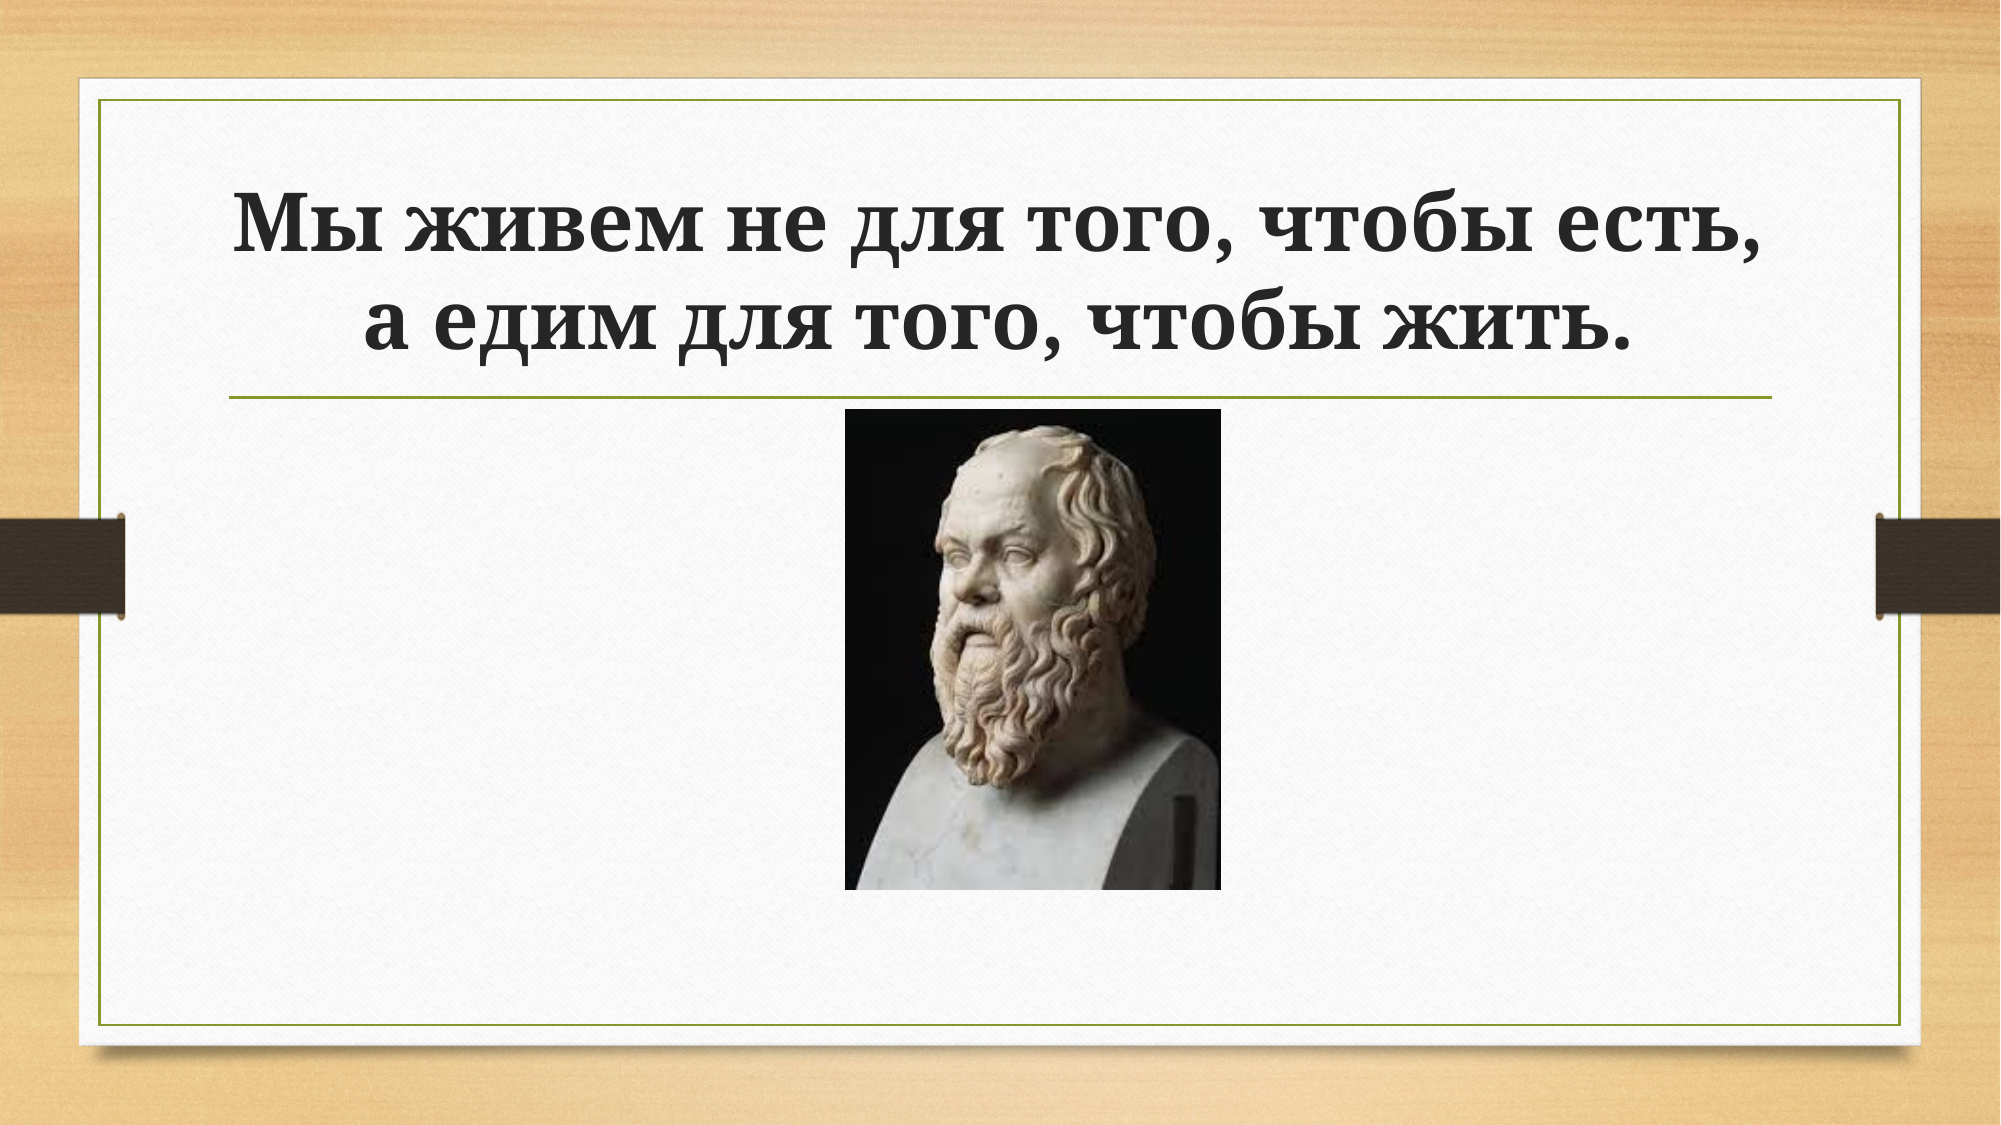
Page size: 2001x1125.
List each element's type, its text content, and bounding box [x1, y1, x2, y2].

title Мы живем не для того, чтобы есть, а едим для того, чтобы жить. [212, 161, 1788, 375]
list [845, 408, 1221, 891]
picture [0, 0, 2001, 1125]
